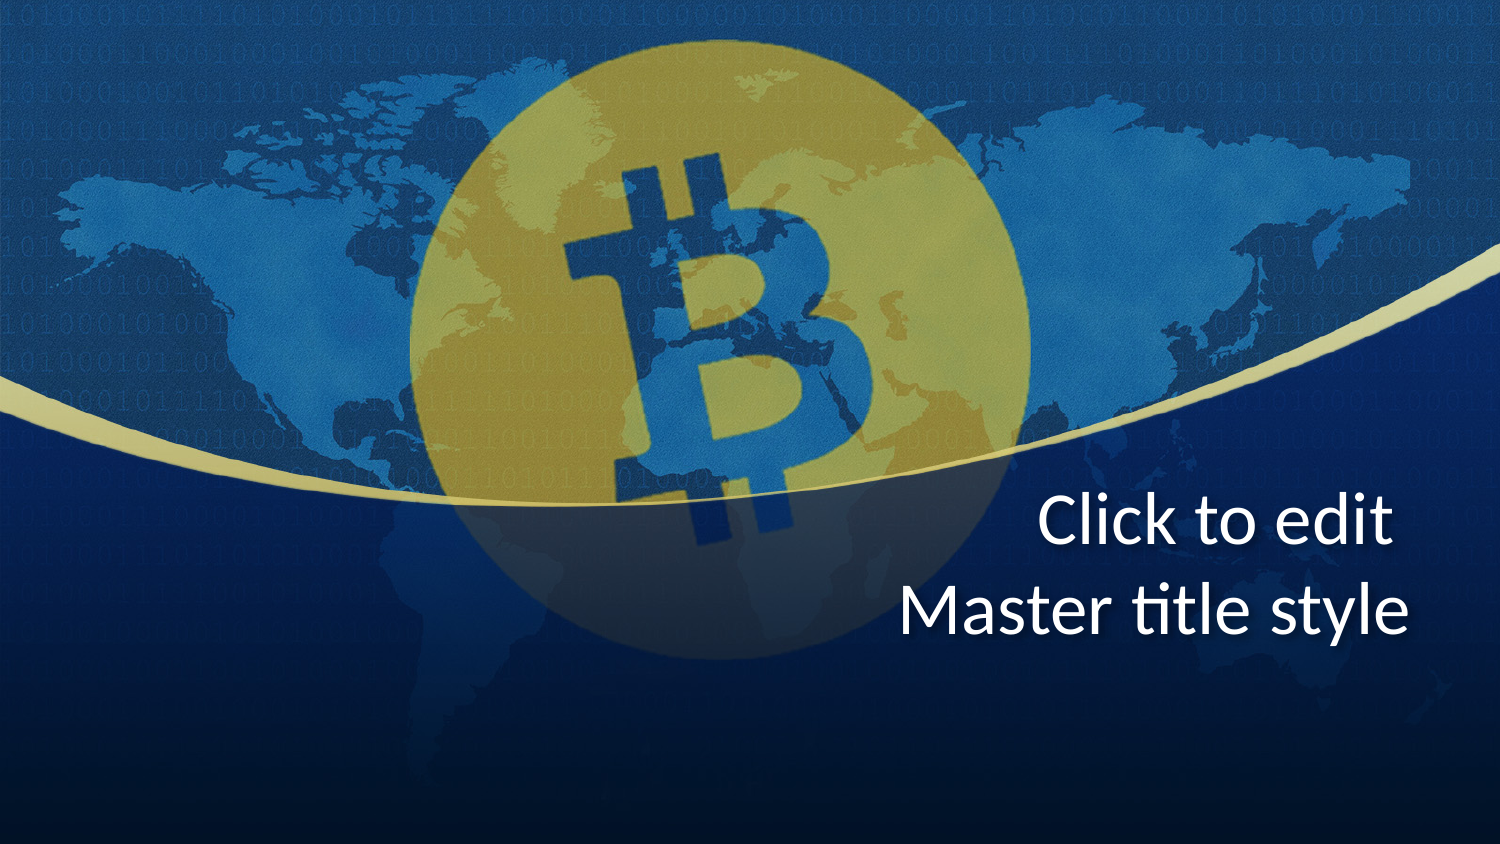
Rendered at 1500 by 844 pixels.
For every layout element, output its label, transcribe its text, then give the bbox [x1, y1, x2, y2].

title Click to edit Master title style [73, 446, 1427, 673]
picture [0, 0, 1500, 844]
